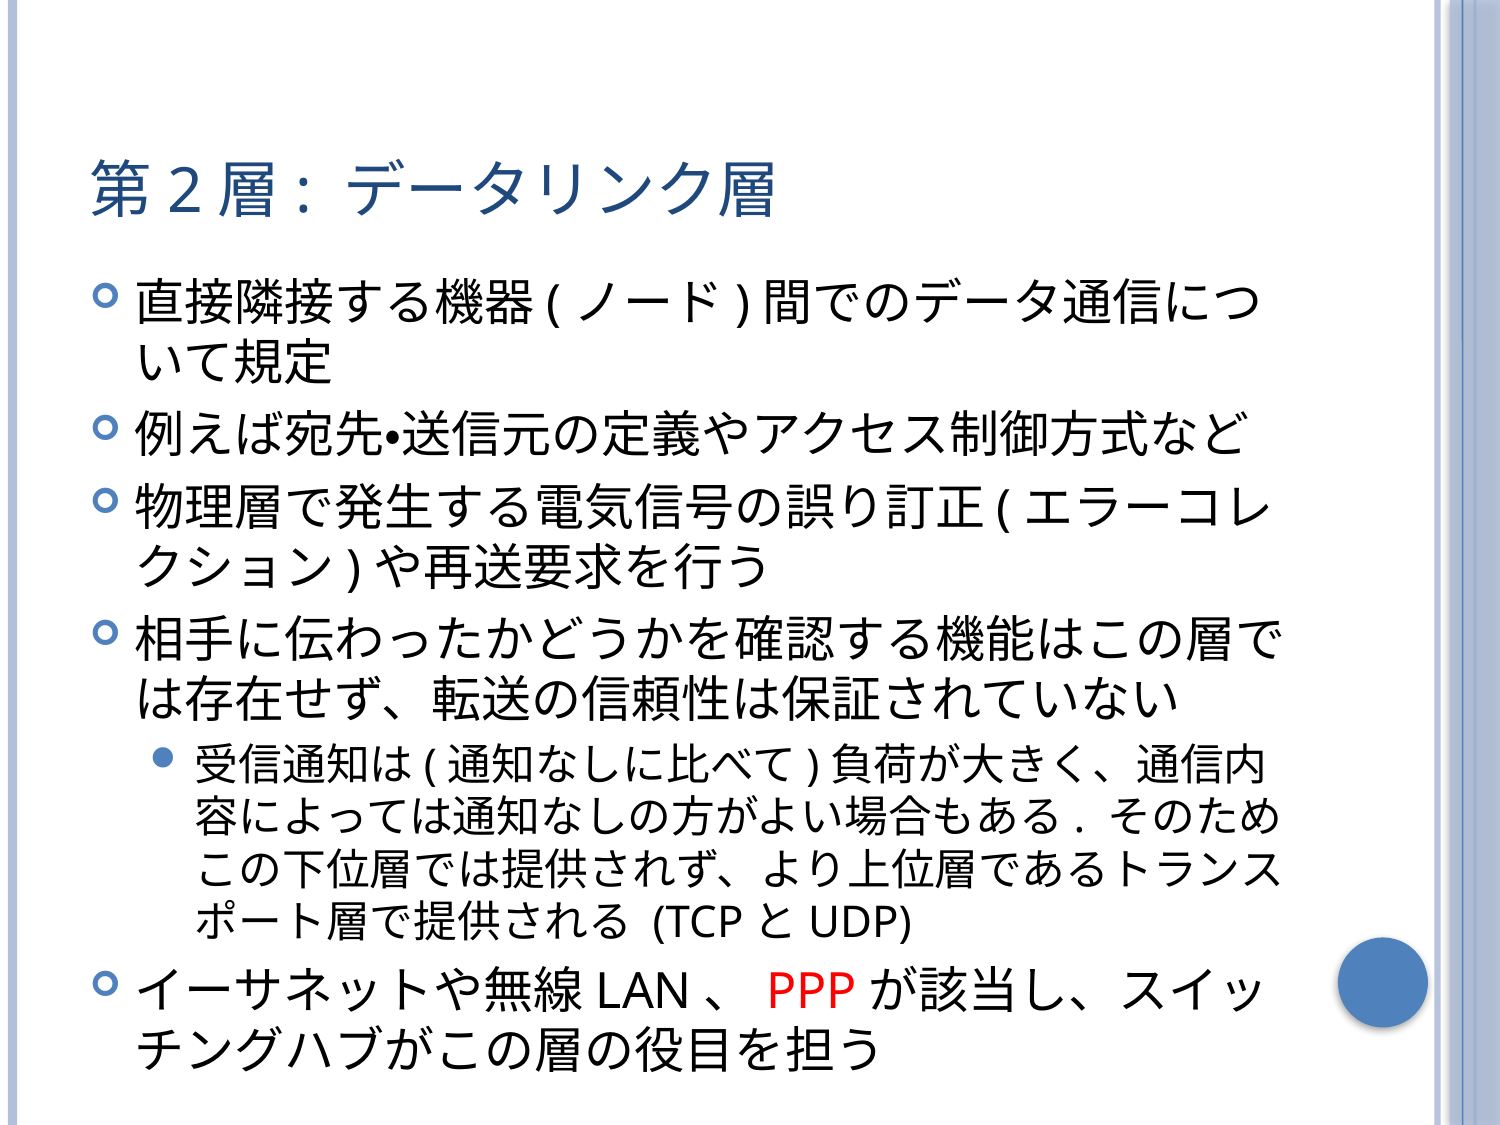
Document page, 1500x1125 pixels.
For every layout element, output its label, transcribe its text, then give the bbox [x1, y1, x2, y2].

title 第2層: データリンク層 [75, 45, 1300, 233]
list 直接隣接する機器(ノード)間でのデータ通信について規定 例えば宛先・送信元の定義やアクセス制御方式など 物理層で発生する電気信号の誤り訂正(エラーコレクション)や再送要求を行う 相手に伝わったかどうかを確認する機能はこの層では存在せず、転送の信頼性は保証されていない 受信通知は(通知なしに比べて)負荷が大きく、通信内容によっては通知なしの方がよい場合もある. そのためこの下位層では提供されず、より上位層であるトランスポート層で提供される (TCPとUDP) イーサネットや無線LAN、PPPが該当し、スイッチングハブがこの層の役目を担う [75, 262, 1300, 1125]
